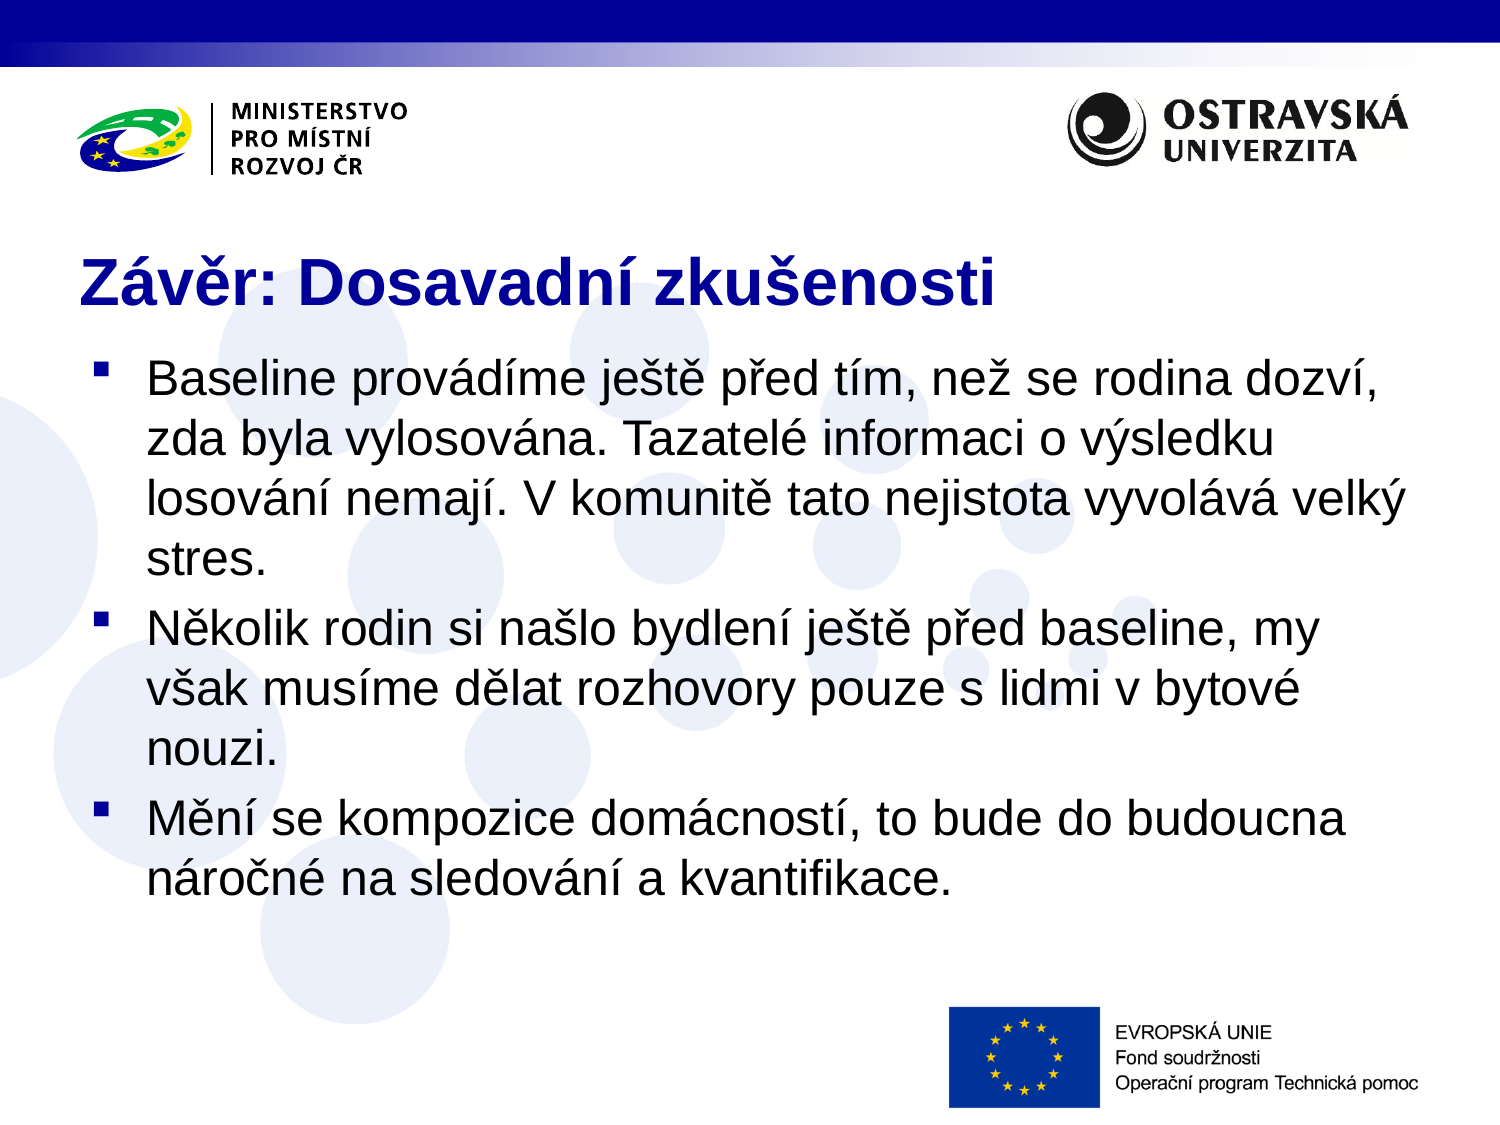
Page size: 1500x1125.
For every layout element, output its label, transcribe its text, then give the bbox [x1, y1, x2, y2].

list Baseline provádíme ještě před tím, než se rodina dozví, zda byla vylosována. Tazatelé informaci o výsledku losování nemají. V komunitě tato nejistota vyvolává velký stres. Několik rodin si našlo bydlení ještě před baseline, my však musíme dělat rozhovory pouze s lidmi v bytové nouzi. Mění se kompozice domácností, to bude do budoucna náročné na sledování a kvantifikace. [75, 338, 1425, 976]
picture [0, 267, 1452, 1125]
picture [1053, 77, 1426, 185]
title Závěr: Dosavadní zkušenosti [64, 231, 1425, 315]
